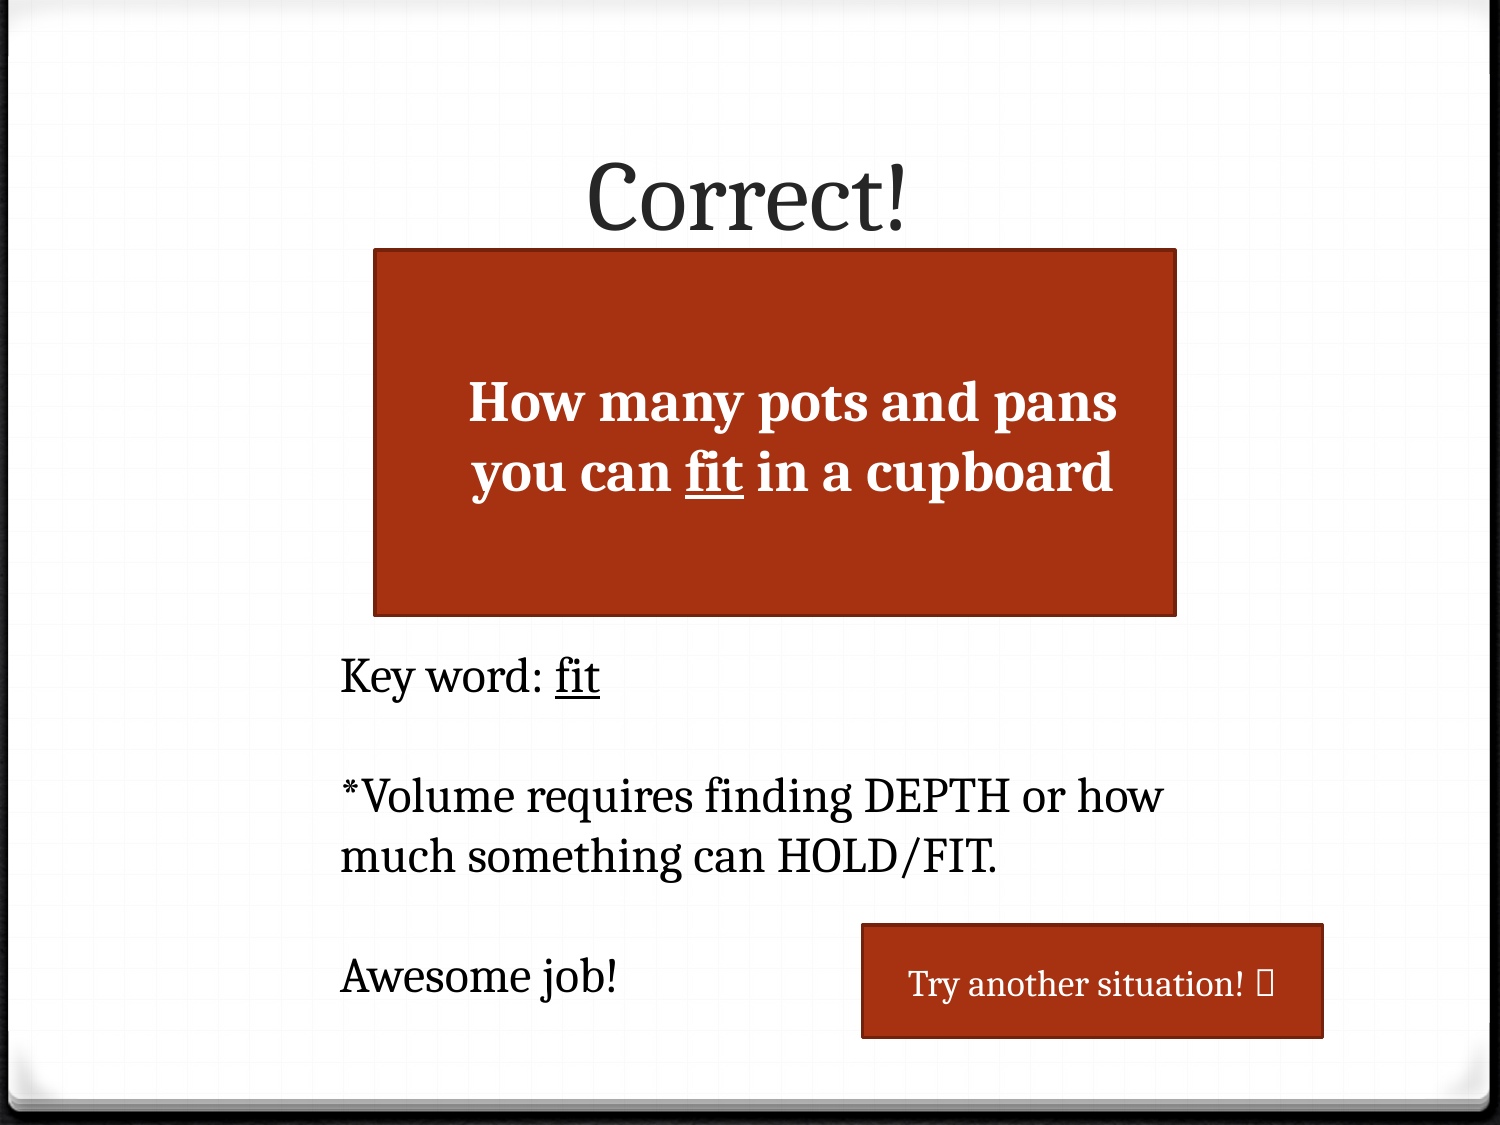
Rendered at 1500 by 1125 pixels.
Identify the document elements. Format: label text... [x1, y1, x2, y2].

list How many pots and pans you can fit in a cupboard [373, 248, 1177, 617]
picture [0, 0, 1500, 1125]
title Correct! [90, 71, 1410, 309]
text_box Try another situation!  [861, 923, 1324, 1039]
text_box Key word: fit *Volume requires finding DEPTH or how much something can HOLD/FIT. Awesome job! [324, 635, 1275, 1011]
